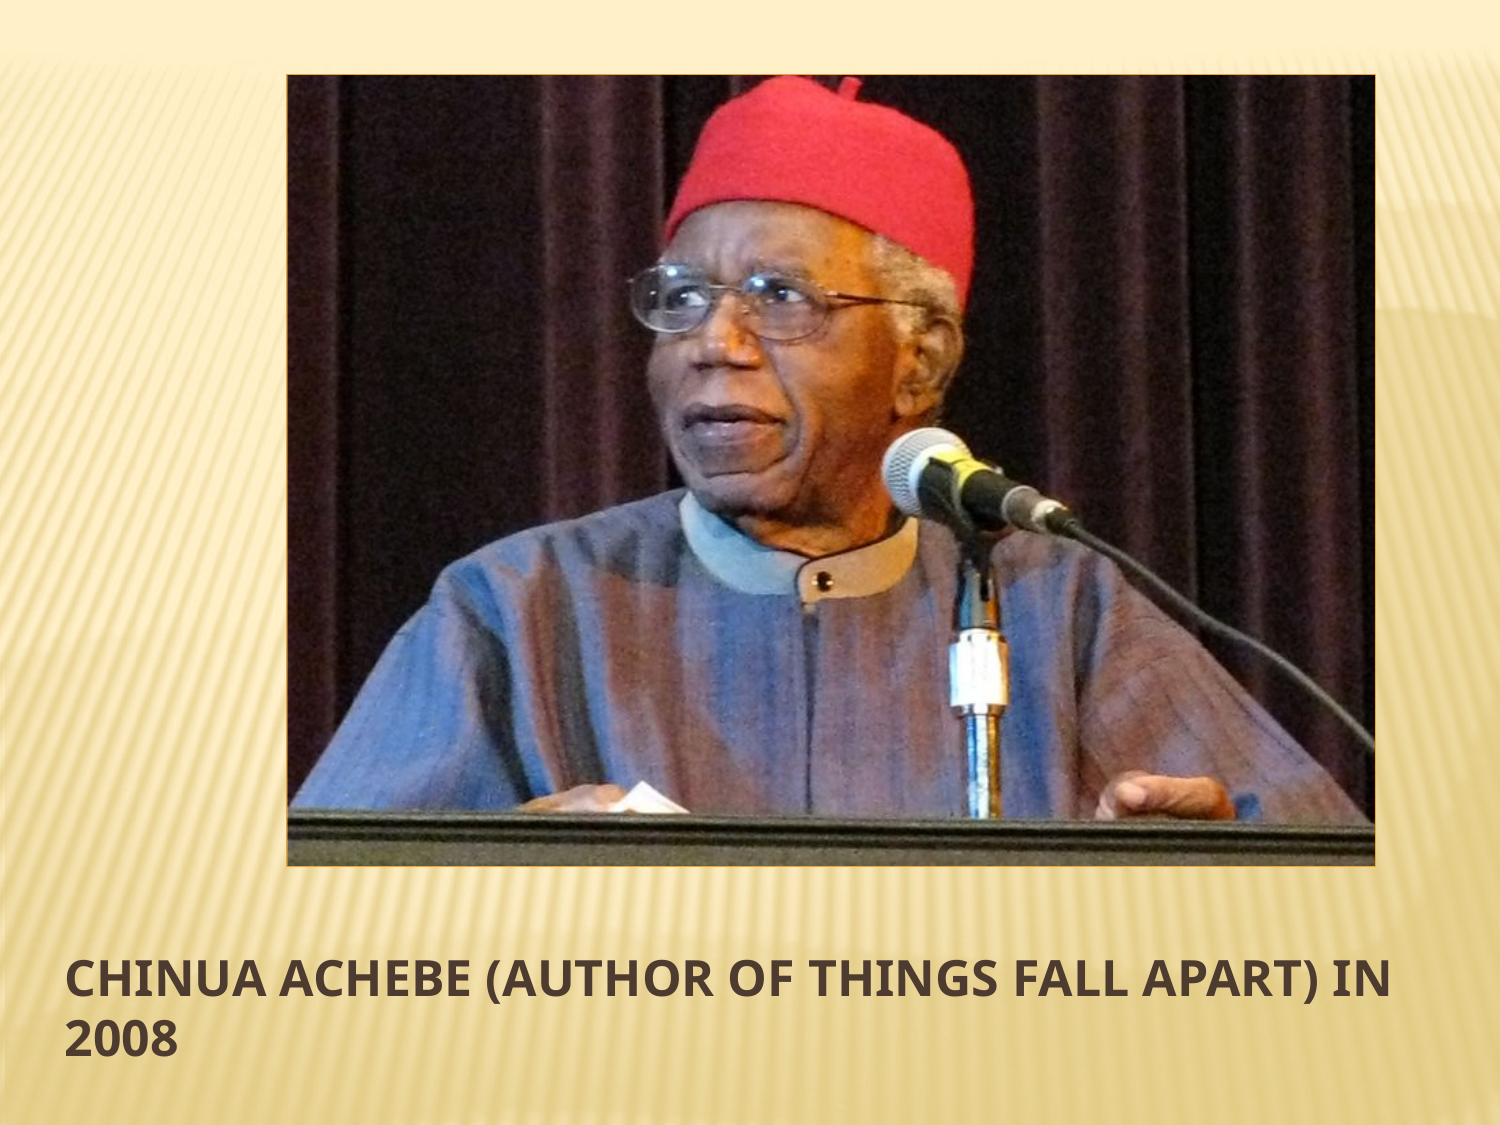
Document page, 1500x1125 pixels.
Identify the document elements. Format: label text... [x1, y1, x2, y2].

title Chinua Achebe (author of Things Fall Apart) in 2008 [50, 937, 1463, 1075]
picture [287, 74, 1376, 867]
